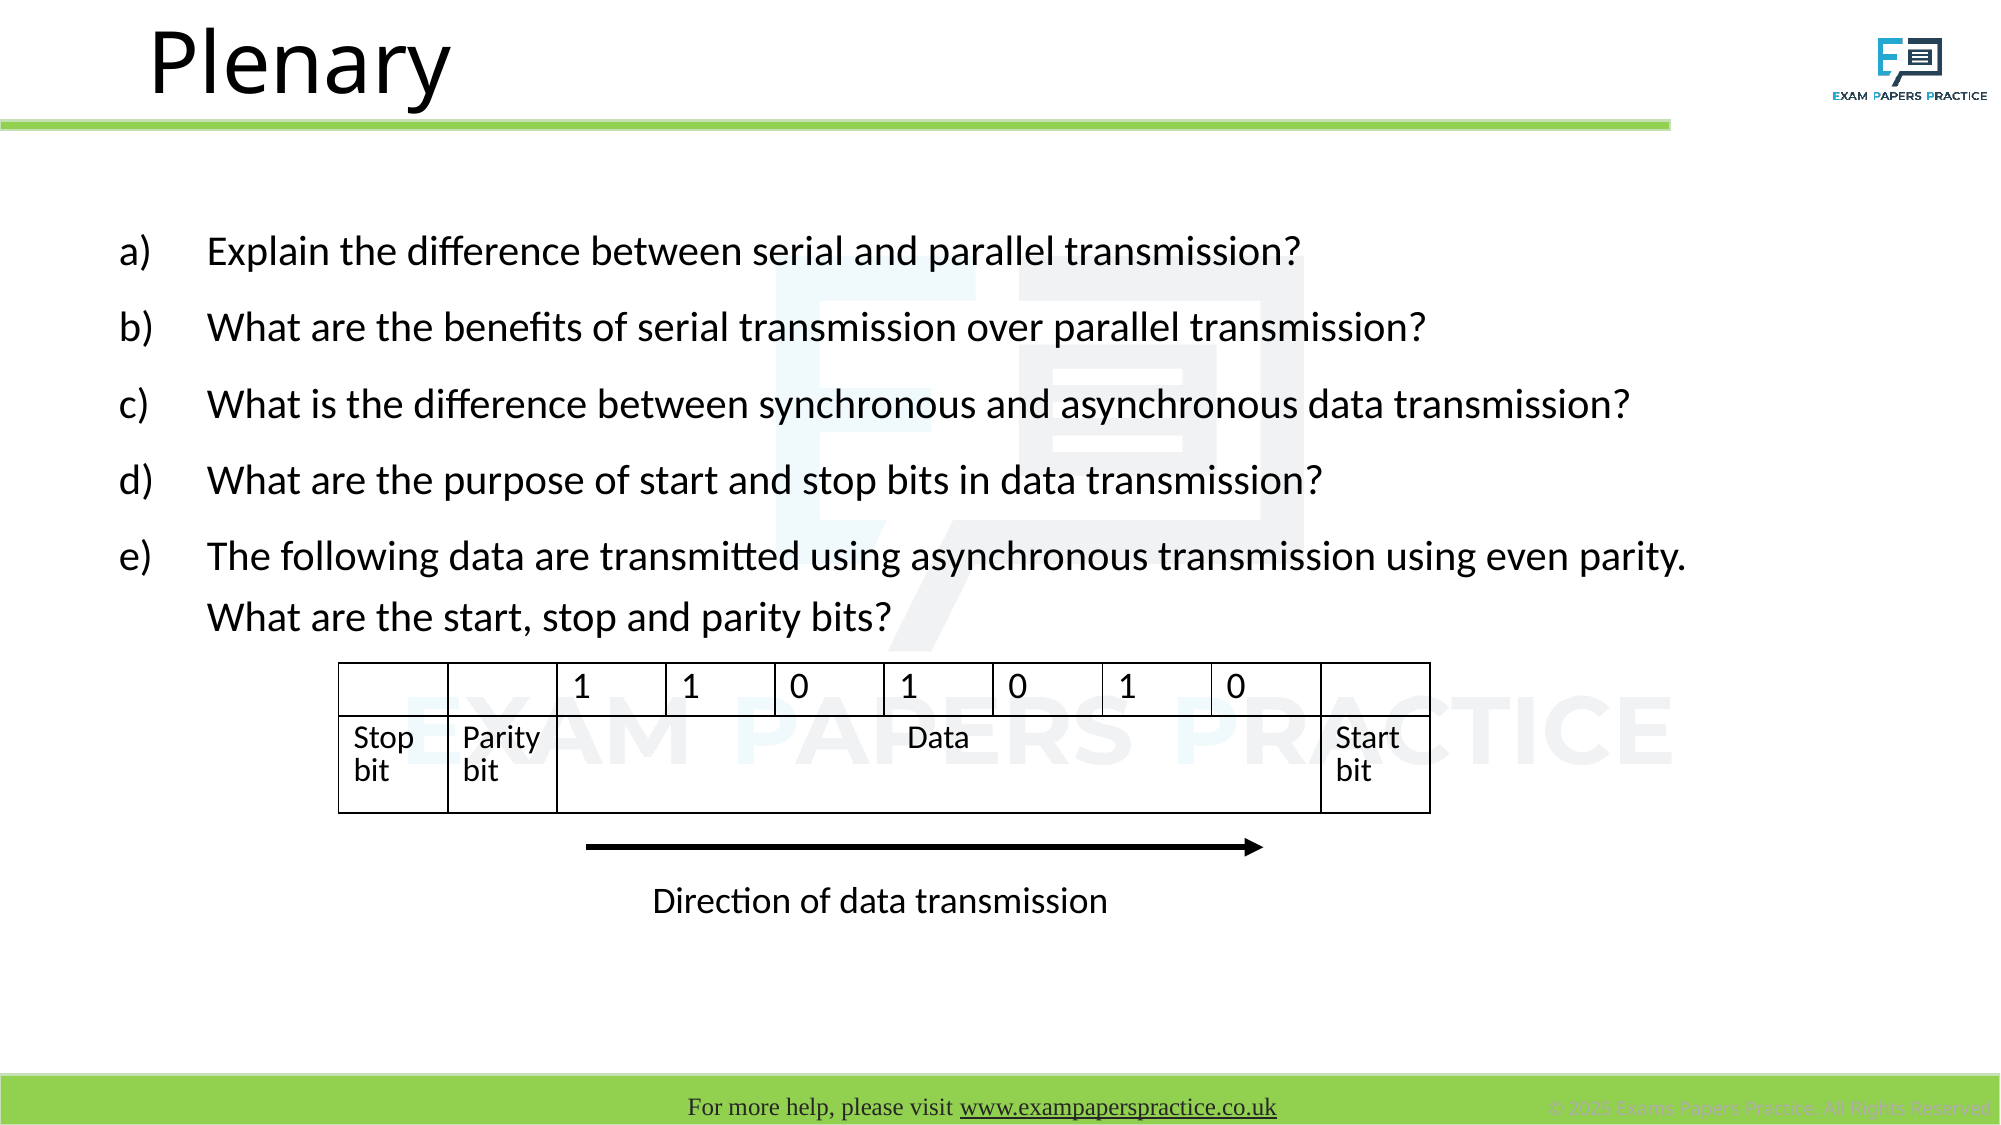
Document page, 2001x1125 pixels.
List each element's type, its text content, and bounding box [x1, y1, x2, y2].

table_cell Parity bit [449, 717, 556, 812]
table_header [449, 664, 556, 715]
table_header 1 [885, 664, 992, 715]
table_header 1 [1103, 664, 1211, 715]
table_cell Data [558, 717, 1320, 812]
table_header 0 [994, 664, 1102, 715]
text_box Direction of data transmission [637, 868, 1277, 929]
table_header 0 [776, 664, 883, 715]
title Plenary [132, 11, 1858, 121]
table_cell Stop bit [339, 717, 447, 812]
table_cell Start bit [1322, 717, 1429, 812]
table_header 1 [667, 664, 774, 715]
table_header [339, 664, 447, 715]
list Explain the difference between serial and parallel transmission? What are the benefits of serial transmission over parallel transmission? What is the difference between synchronous and asynchronous data transmission? What are the purpose of start and stop bits in data transmission? The following data are transmitted using asynchronous transmission using even parity. What are the start, stop and parity bits? [103, 205, 1746, 657]
table_header 1 [558, 664, 665, 715]
table_header 0 [1212, 664, 1320, 715]
table_header [1322, 664, 1429, 715]
